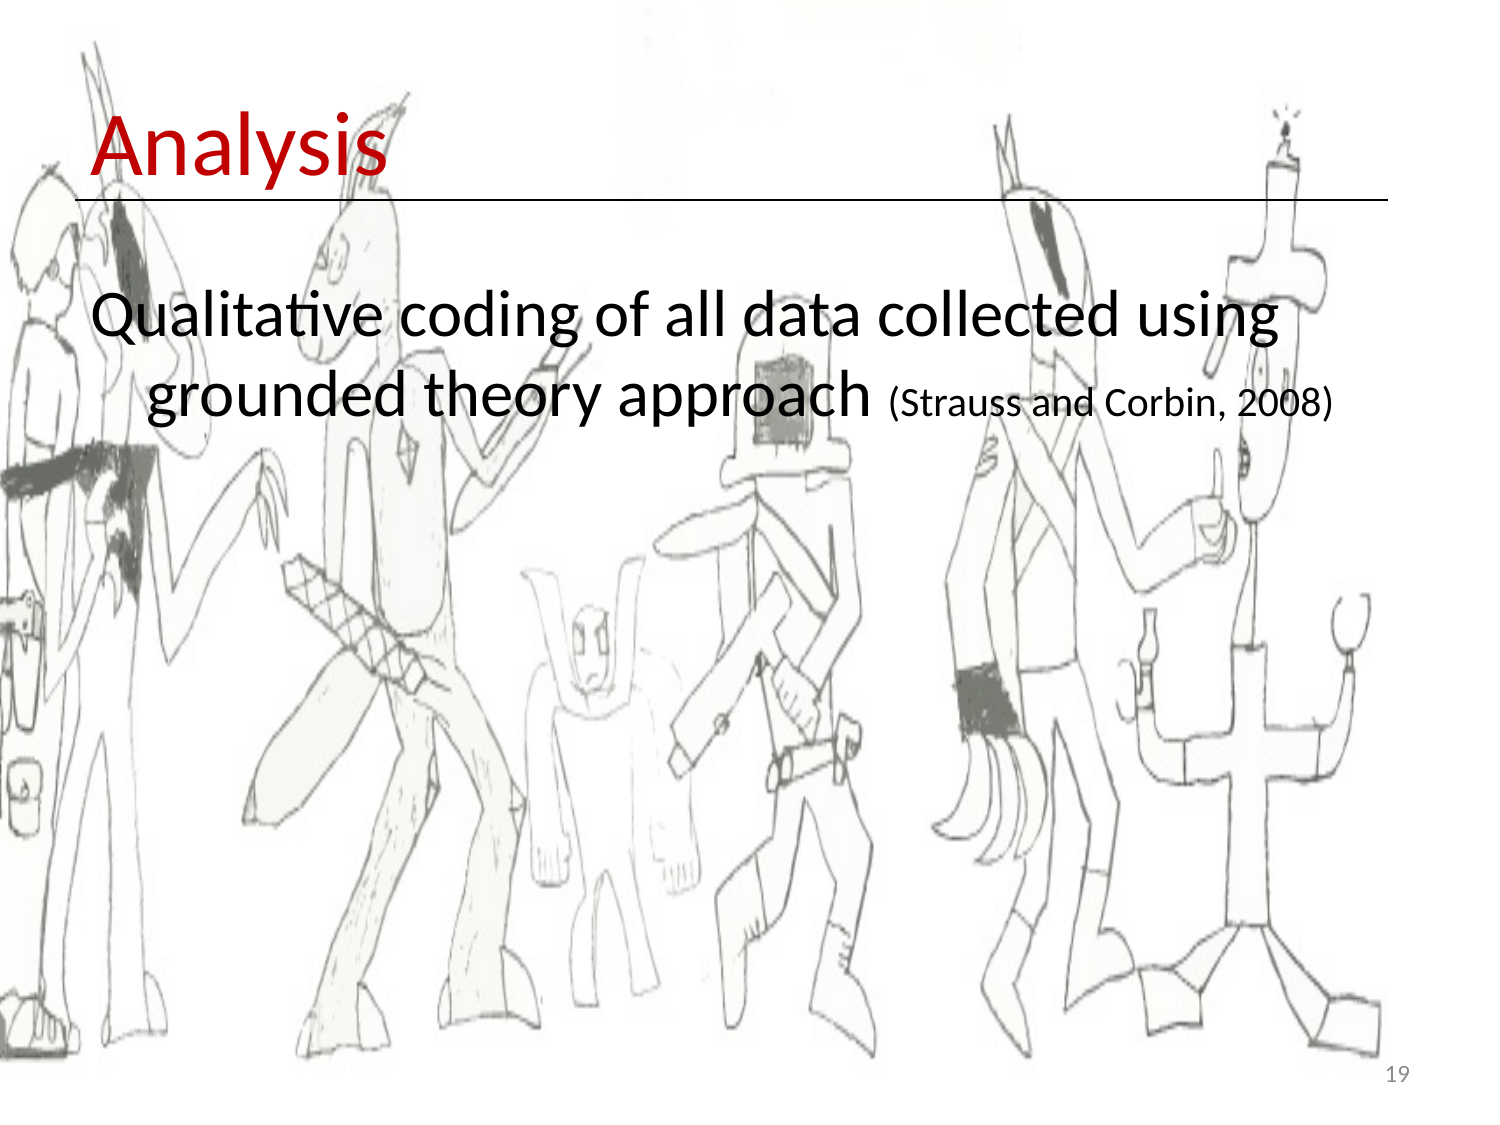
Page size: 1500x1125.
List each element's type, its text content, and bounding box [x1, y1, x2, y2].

slide_number 19 [1074, 1042, 1425, 1103]
title Analysis [75, 45, 1425, 233]
picture [0, 0, 1500, 1125]
list Qualitative coding of all data collected using grounded theory approach (Strauss and Corbin, 2008) [75, 262, 1425, 1005]
